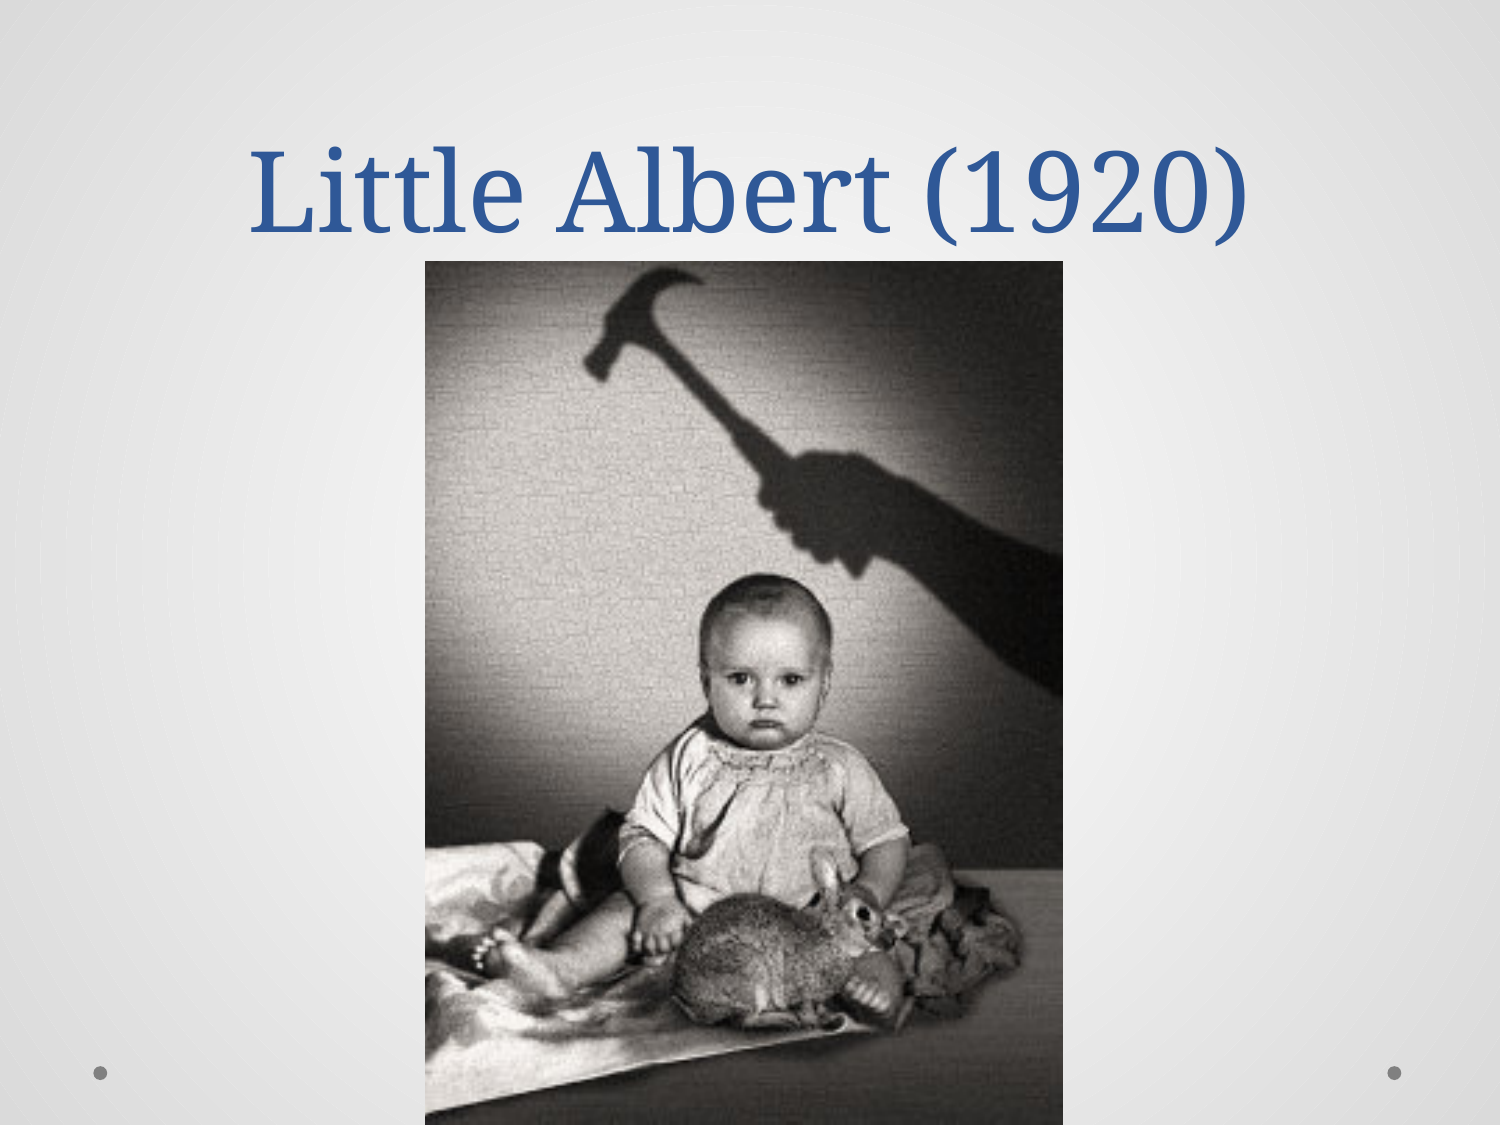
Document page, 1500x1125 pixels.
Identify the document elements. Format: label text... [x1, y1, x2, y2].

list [424, 261, 1063, 1125]
title Little Albert (1920) [75, 0, 1425, 263]
